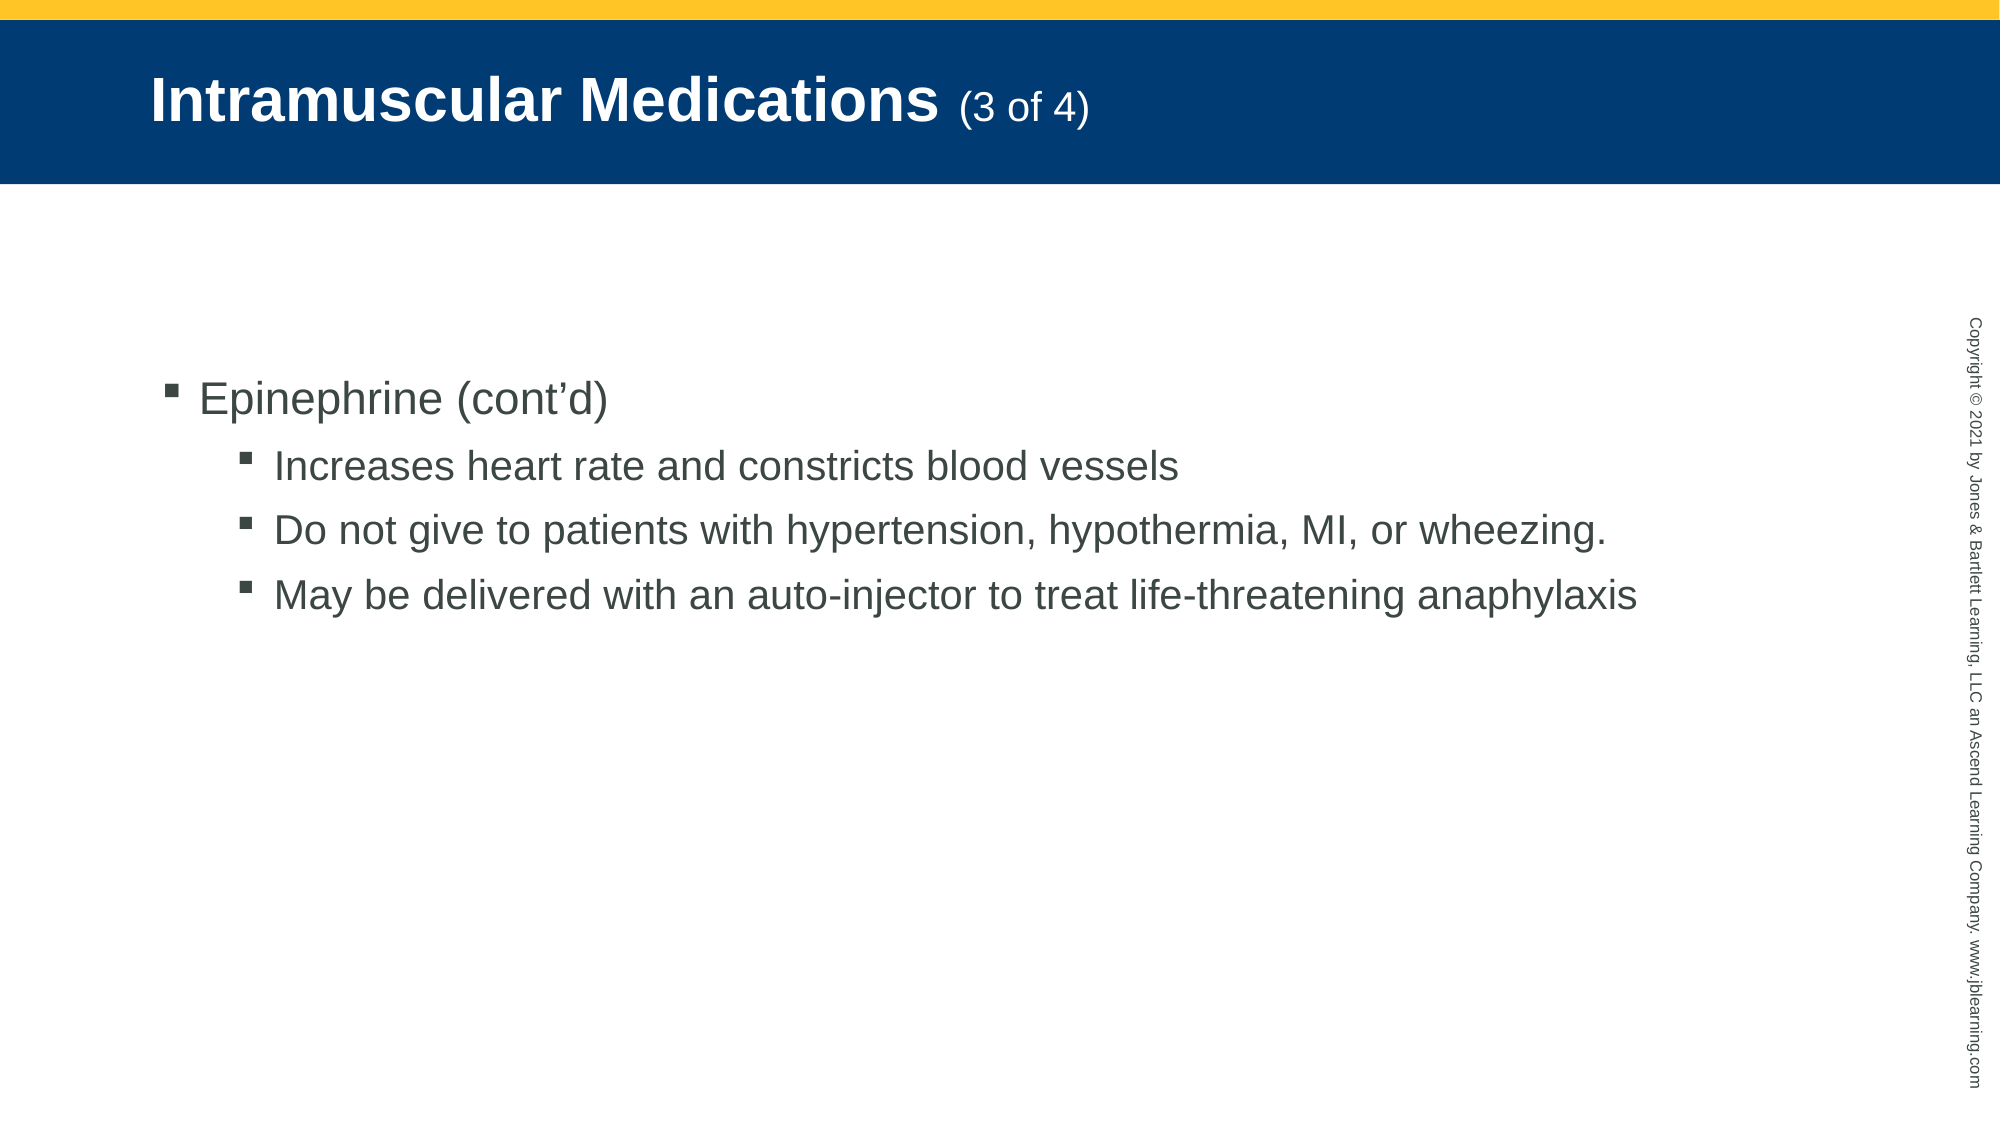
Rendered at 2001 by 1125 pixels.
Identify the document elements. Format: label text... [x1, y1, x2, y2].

title Intramuscular Medications (3 of 4) [0, 19, 2000, 185]
list Epinephrine (cont’d) Increases heart rate and constricts blood vessels Do not give to patients with hypertension, hypothermia, MI, or wheezing. May be delivered with an auto-injector to treat life-threatening anaphylaxis [146, 361, 1859, 1016]
